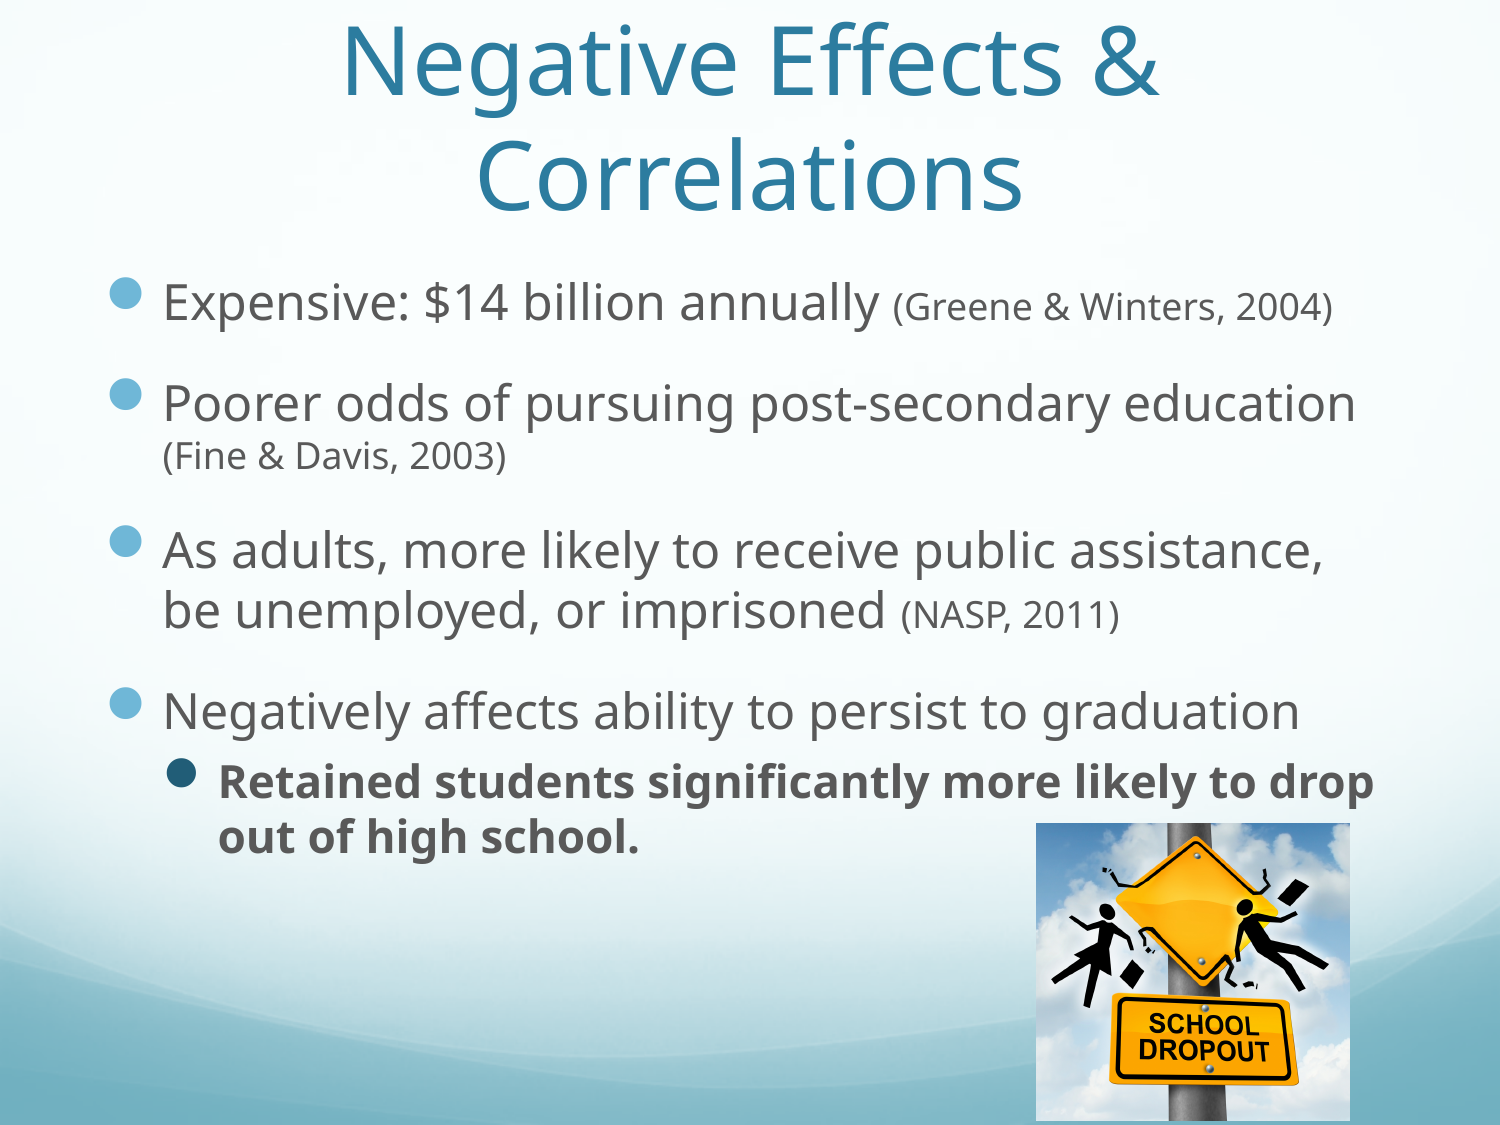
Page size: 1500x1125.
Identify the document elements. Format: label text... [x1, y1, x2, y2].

title Negative Effects & Correlations [90, 17, 1410, 237]
picture [1035, 823, 1351, 1121]
list Expensive: $14 billion annually (Greene & Winters, 2004) Poorer odds of pursuing post-secondary education (Fine & Davis, 2003) As adults, more likely to receive public assistance, be unemployed, or imprisoned (NASP, 2011) Negatively affects ability to persist to graduation Retained students significantly more likely to drop out of high school. [90, 262, 1410, 975]
